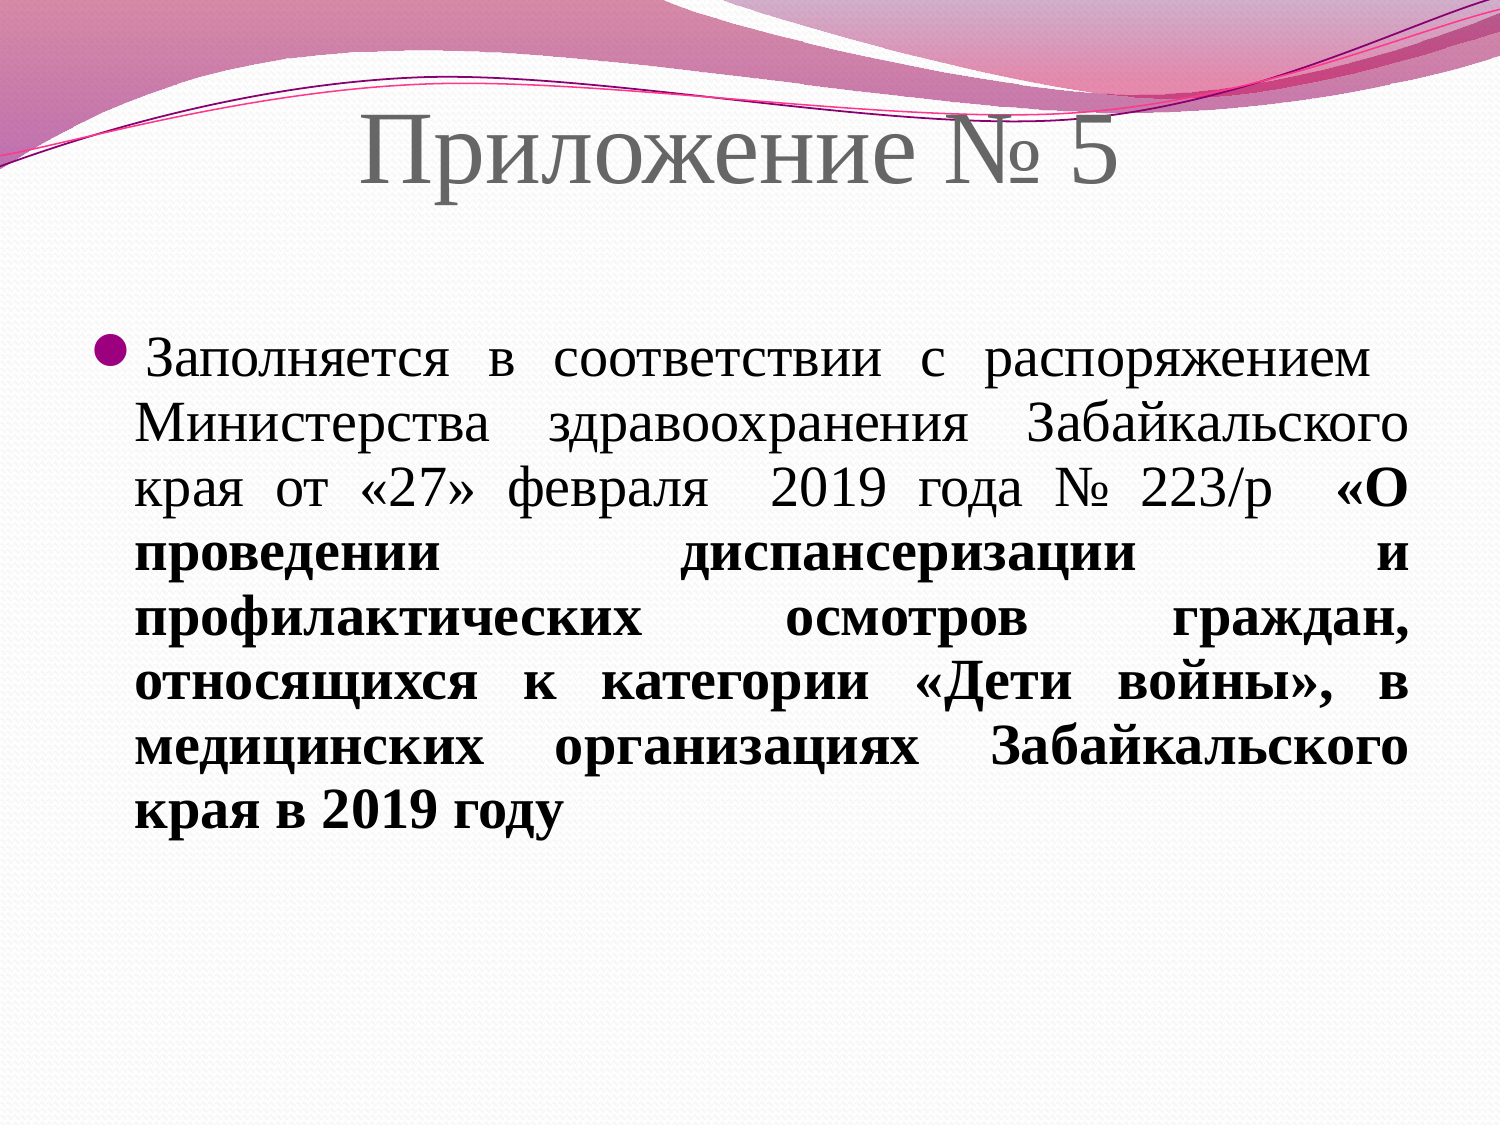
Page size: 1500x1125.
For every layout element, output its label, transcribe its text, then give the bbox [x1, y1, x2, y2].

title Приложение № 5 [64, 78, 1415, 207]
list Заполняется в соответствии с распоряжением Министерства здравоохранения Забайкальского края от «27» февраля 2019 года № 223/р «О проведении диспансеризации и профилактических осмотров граждан, относящихся к категории «Дети войны», в медицинских организациях Забайкальского края в 2019 году [75, 317, 1425, 1038]
